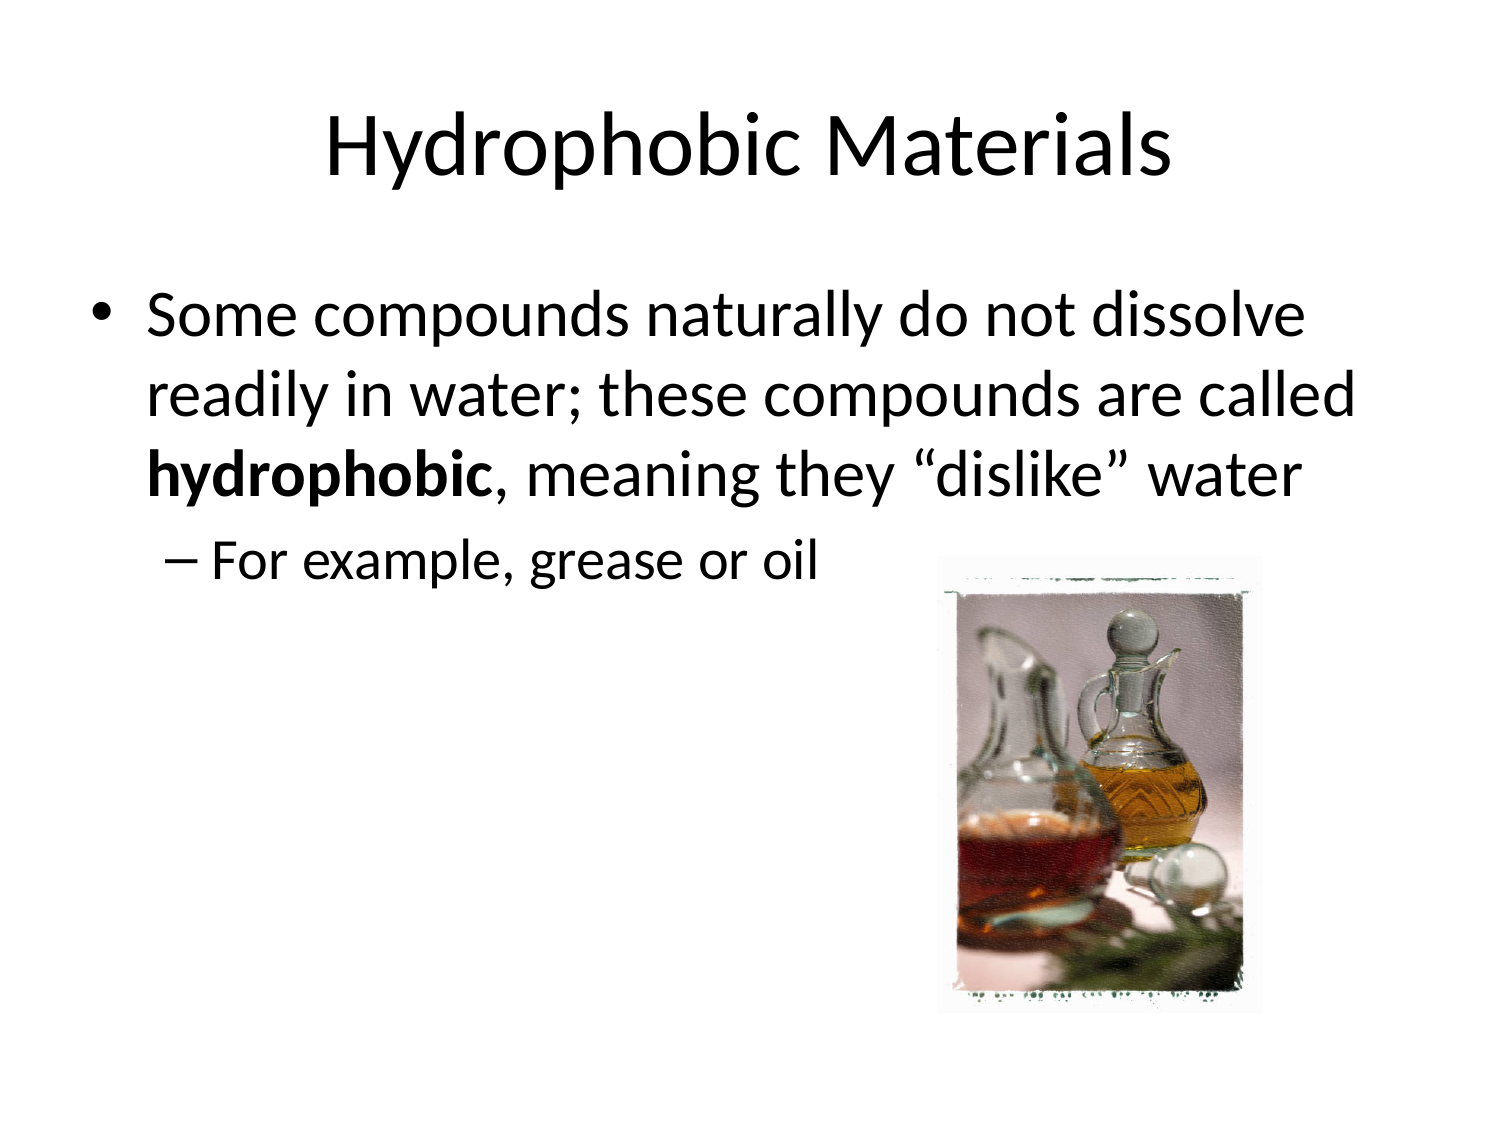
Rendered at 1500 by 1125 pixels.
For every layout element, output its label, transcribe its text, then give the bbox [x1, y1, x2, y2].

list Some compounds naturally do not dissolve readily in water; these compounds are called hydrophobic, meaning they “dislike” water For example, grease or oil [75, 262, 1425, 1005]
picture [937, 556, 1263, 1013]
title Hydrophobic Materials [75, 45, 1425, 233]
